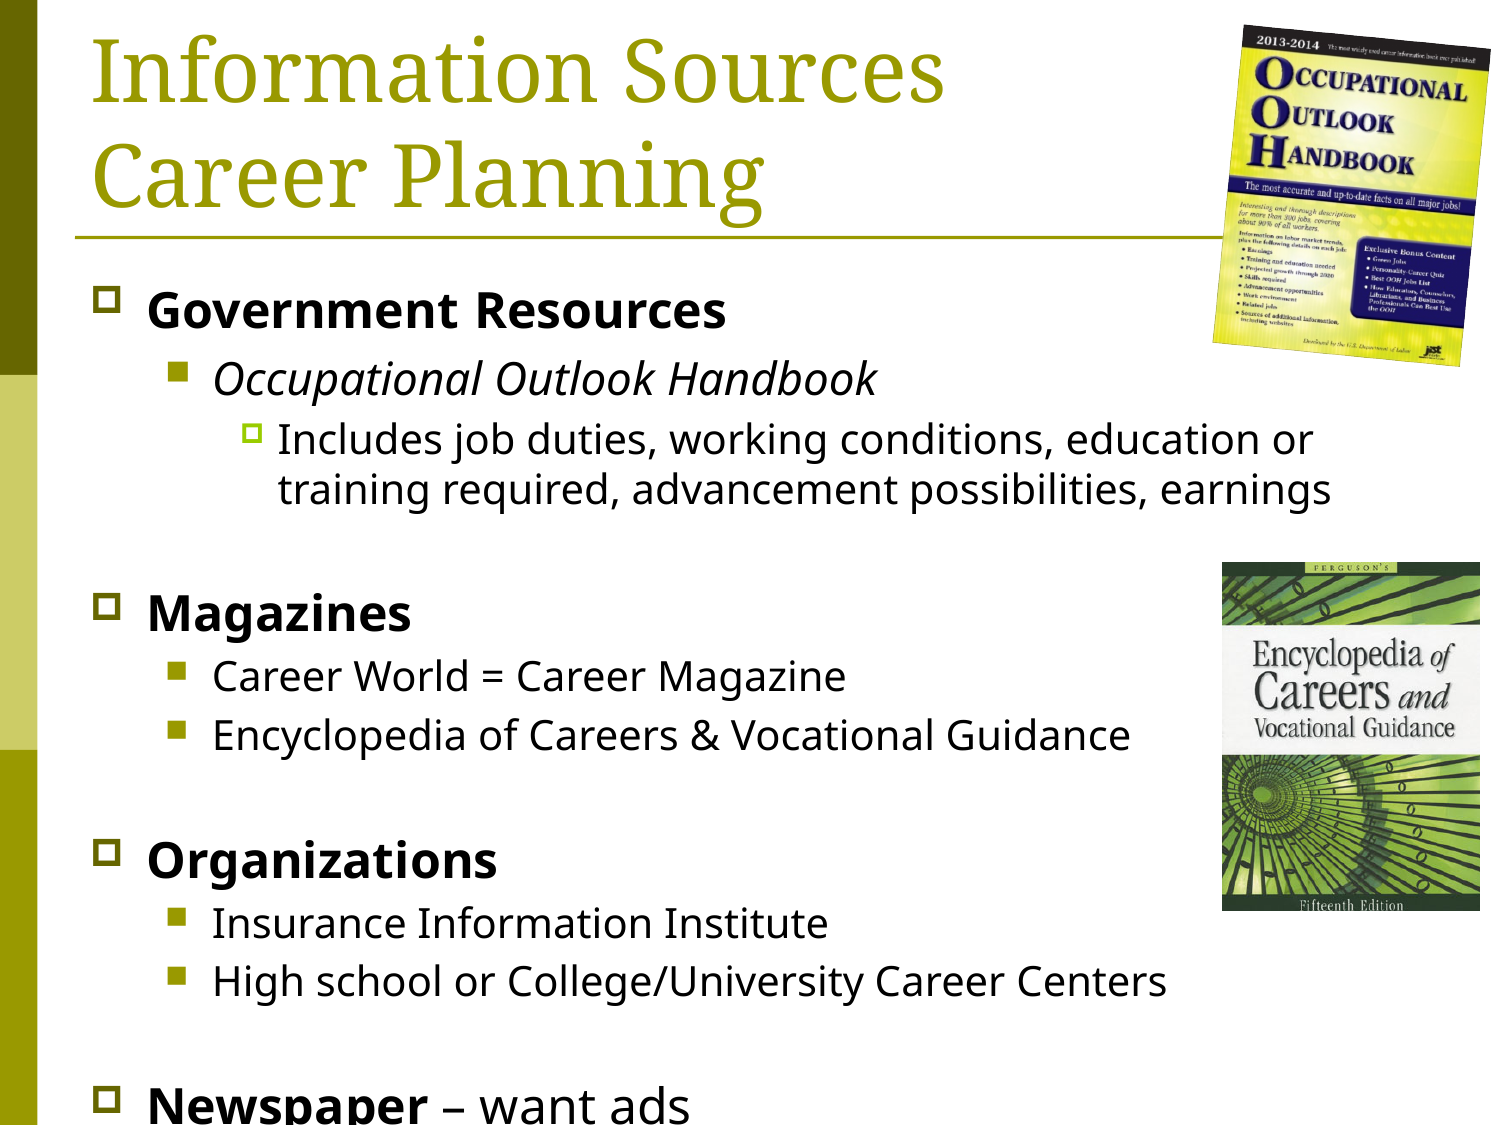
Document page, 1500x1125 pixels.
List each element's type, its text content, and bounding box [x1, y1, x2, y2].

title Information Sources Career Planning [74, 45, 1222, 233]
list Government Resources Occupational Outlook Handbook Includes job duties, working conditions, education or training required, advancement possibilities, earnings Magazines Career World = Career Magazine Encyclopedia of Careers & Vocational Guidance Organizations Insurance Information Institute High school or College/University Career Centers Newspaper – want ads [74, 262, 1451, 1006]
picture [1213, 25, 1491, 366]
picture [1222, 562, 1481, 912]
